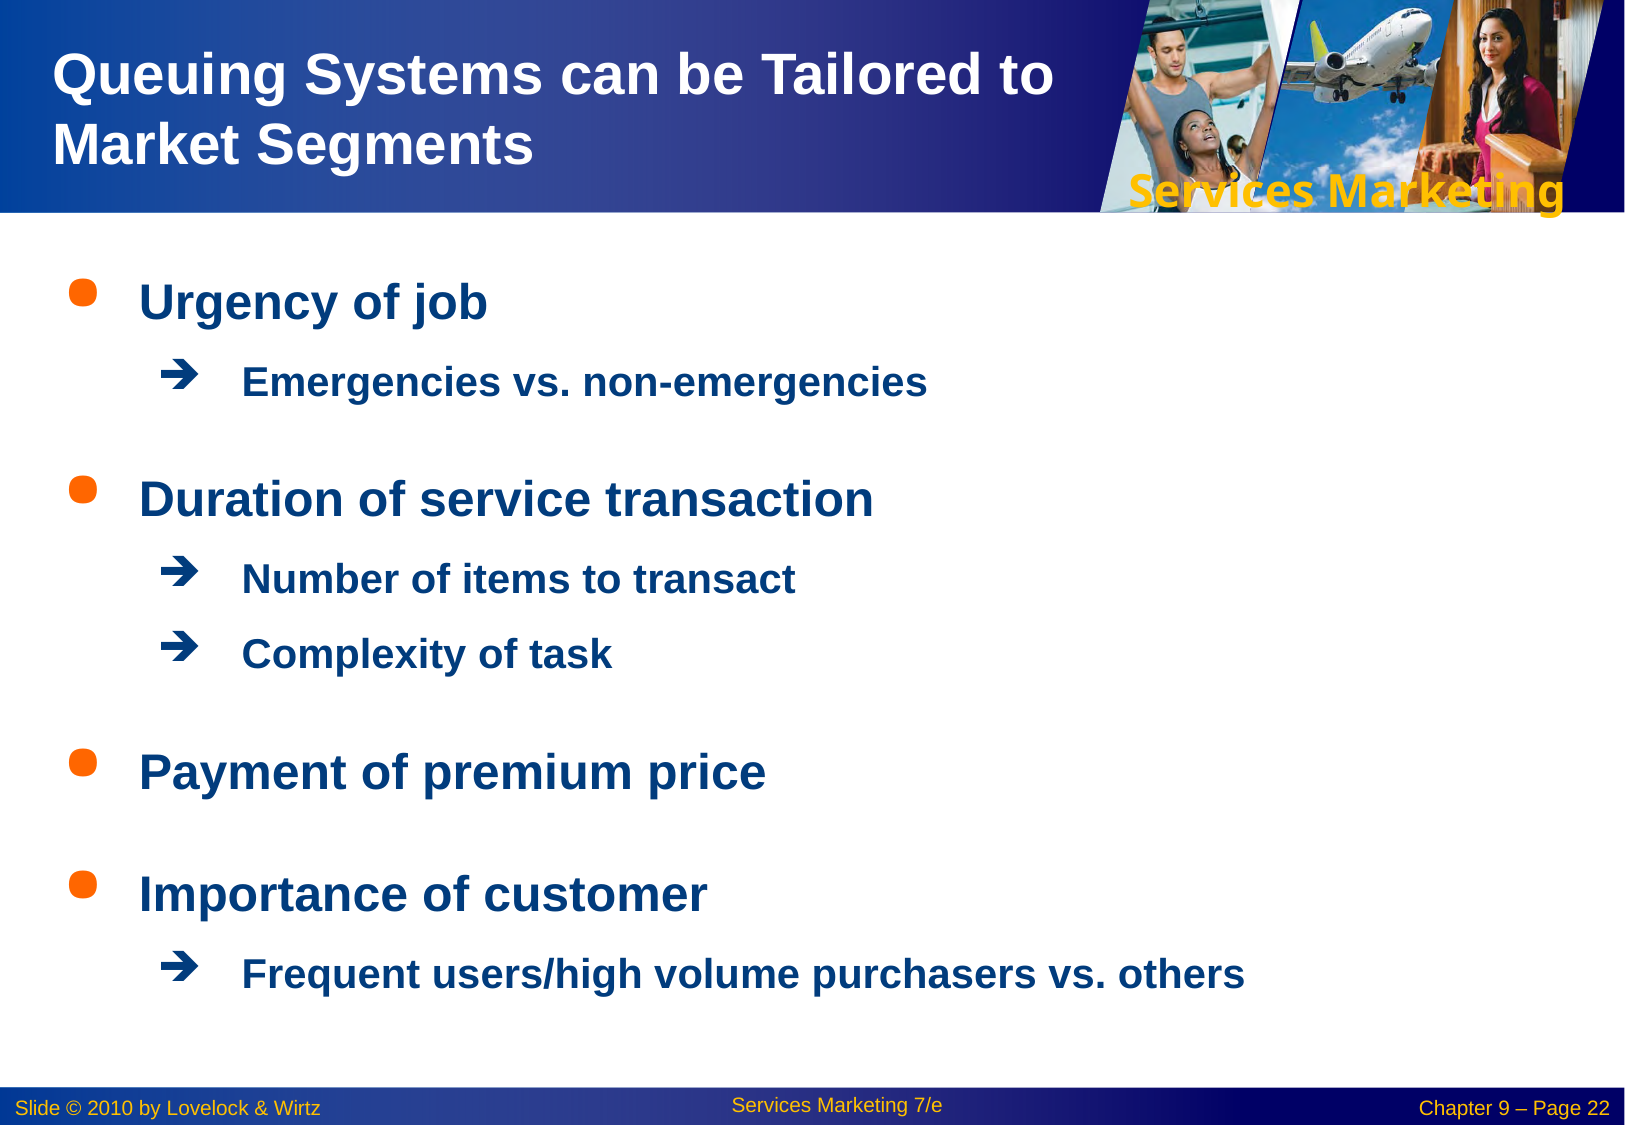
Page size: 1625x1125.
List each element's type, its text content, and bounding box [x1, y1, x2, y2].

picture [1546, 187, 1556, 202]
list Urgency of job Emergencies vs. non-emergencies Duration of service transaction Number of items to transact Complexity of task Payment of premium price Importance of customer Frequent users/high volume purchasers vs. others [49, 261, 1588, 1051]
picture [1100, 0, 1604, 213]
picture [1162, 186, 1172, 192]
title Queuing Systems can be Tailored to Market Segments [36, 37, 1088, 176]
